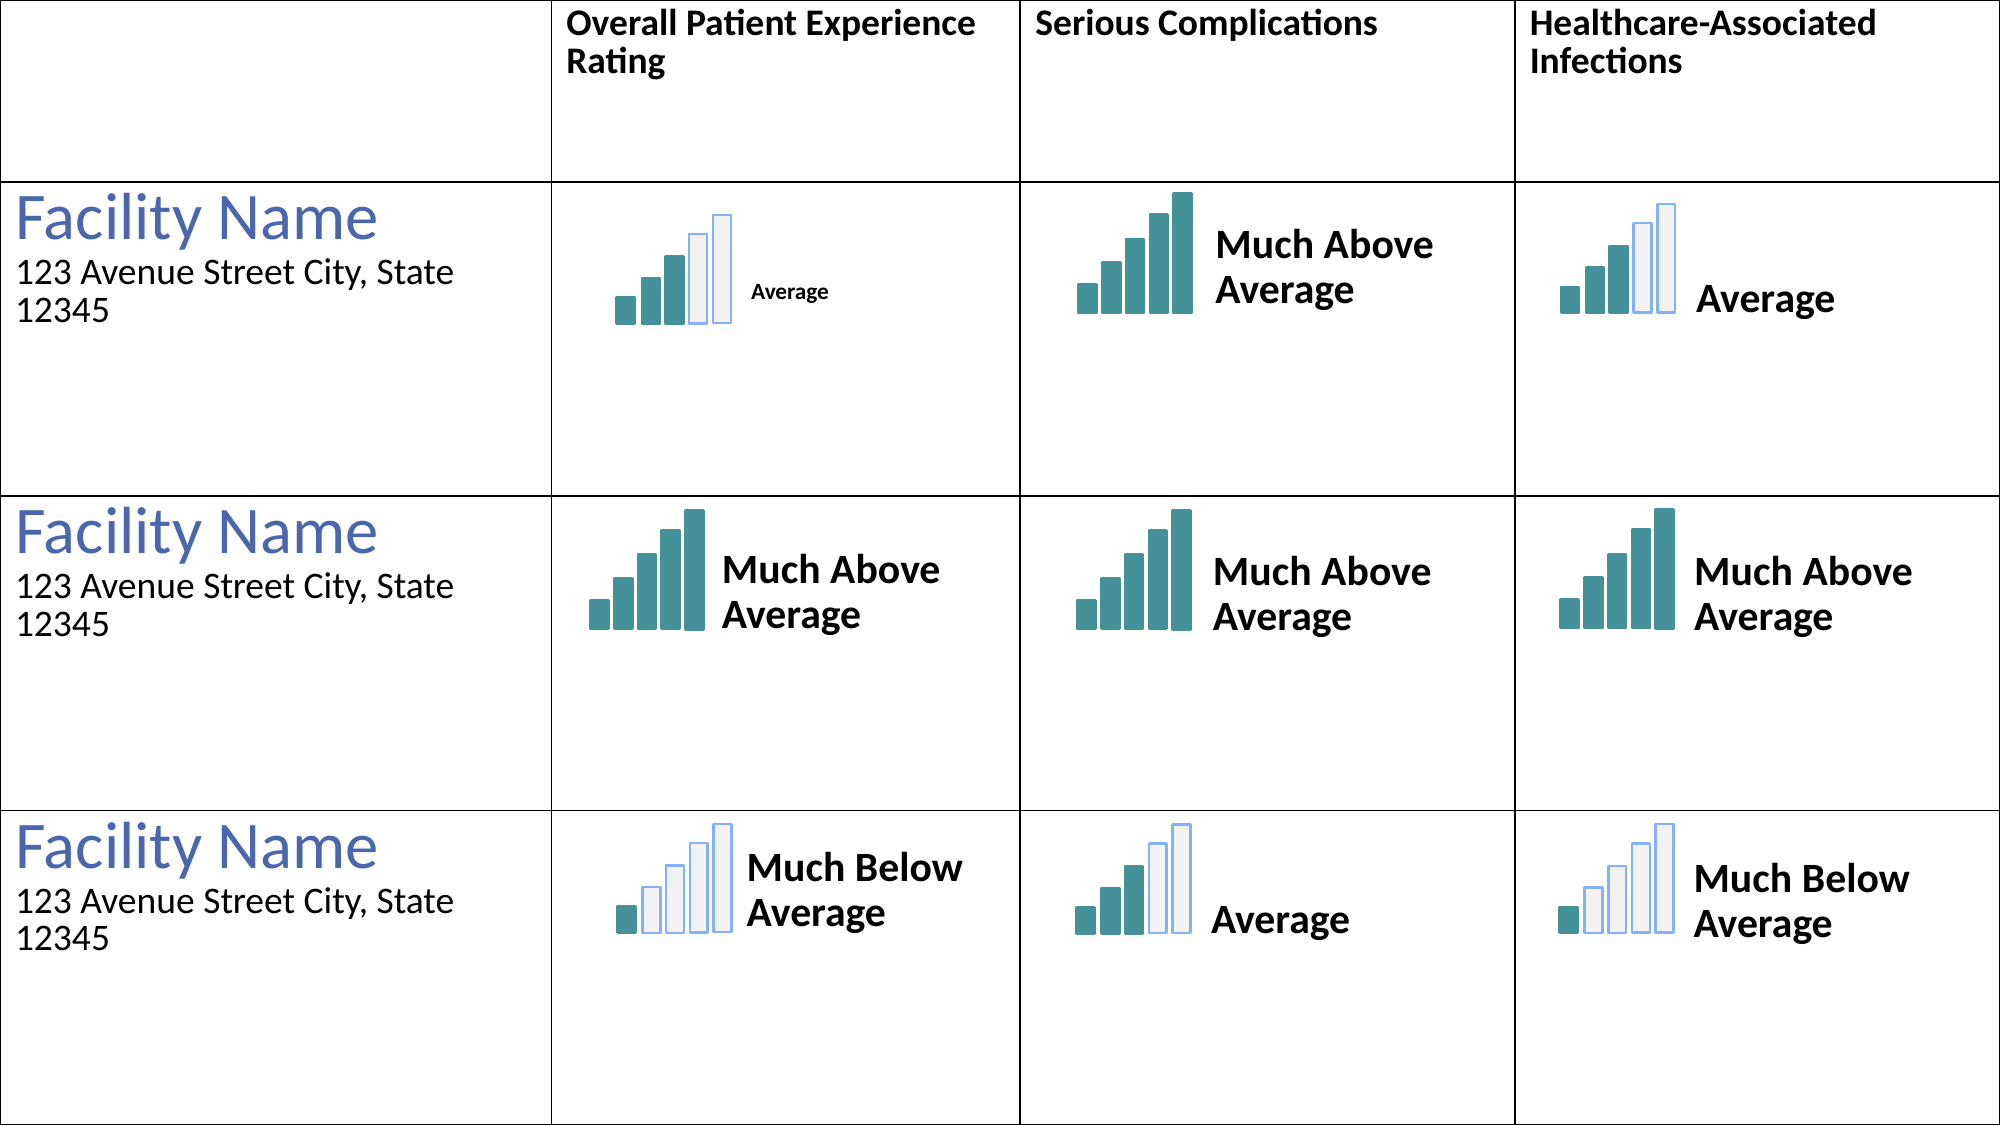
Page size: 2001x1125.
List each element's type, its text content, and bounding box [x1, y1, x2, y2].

table_cell [1516, 183, 1999, 269]
table_cell [1516, 307, 1999, 495]
table_cell [1516, 497, 1999, 542]
text_box Much Above Average [706, 540, 1070, 642]
table_cell [1021, 313, 1514, 495]
table_cell [552, 811, 1019, 1124]
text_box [1560, 203, 1676, 314]
table_header [1, 1, 551, 181]
text_box Much Above Average [1200, 214, 1558, 317]
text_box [1558, 823, 1675, 934]
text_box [616, 823, 733, 934]
table_cell [552, 183, 1019, 495]
table_cell [1021, 497, 1514, 810]
table_cell [1516, 634, 1999, 810]
table_cell [1516, 928, 1999, 1124]
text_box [1559, 509, 1675, 630]
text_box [589, 509, 704, 630]
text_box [616, 214, 732, 325]
table_cell [1516, 811, 1999, 890]
table_header Overall Patient Experience Rating [552, 1, 1019, 181]
table_header Healthcare-Associated Infections [1516, 1, 1999, 181]
text_box Much Above Average [1197, 542, 1561, 644]
text_box Average [742, 275, 1074, 313]
table_cell [1021, 183, 1514, 275]
table_cell [1021, 928, 1514, 1124]
table_header Serious Complications [1021, 1, 1514, 181]
table_cell Facility Name 123 Avenue Street City, State 12345 [1, 811, 551, 1124]
table_cell Facility Name 123 Avenue Street City, State 12345 [1, 497, 551, 810]
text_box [1075, 824, 1192, 935]
text_box Average [1201, 890, 1555, 928]
table_cell [552, 497, 1019, 810]
text_box Much Above Average [1679, 542, 2000, 644]
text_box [1077, 193, 1193, 314]
table_cell Facility Name 123 Avenue Street City, State 12345 [1, 183, 551, 495]
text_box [1076, 509, 1192, 630]
text_box Much Below Average [737, 837, 1075, 940]
text_box Average [1683, 269, 2000, 307]
text_box Much Below Average [1678, 848, 2000, 950]
table_cell [1021, 811, 1514, 890]
